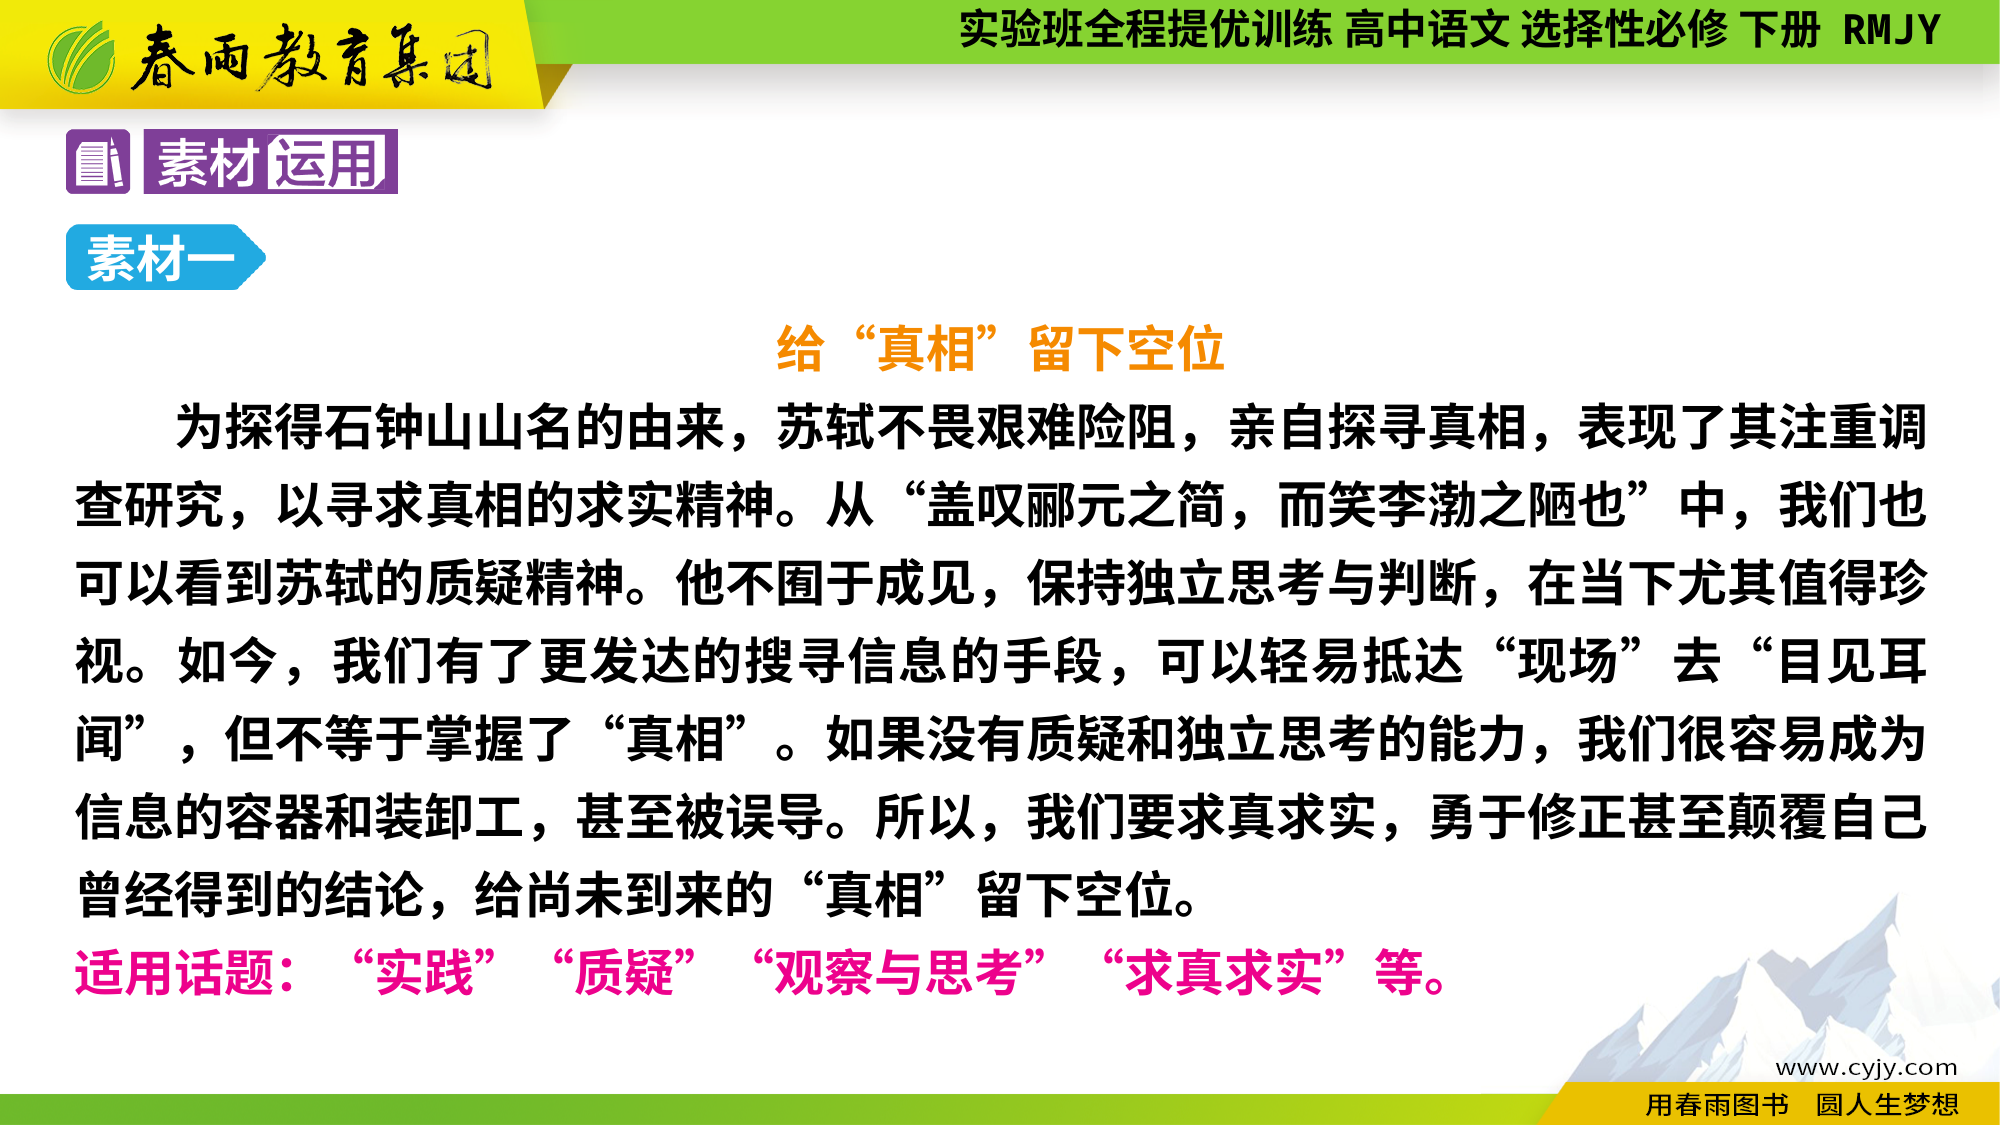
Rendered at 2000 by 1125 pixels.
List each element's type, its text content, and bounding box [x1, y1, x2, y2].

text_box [66, 219, 266, 296]
list 给“真相”留下空位 为探得石钟山山名的由来，苏轼不畏艰难险阻，亲自探寻真相，表现了其注重调查研究，以寻求真相的求实精神。从“盖叹郦元之简，而笑李渤之陋也”中，我们也可以看到苏轼的质疑精神。他不囿于成见，保持独立思考与判断，在当下尤其值得珍视。如今，我们有了更发达的搜寻信息的手段，可以轻易抵达“现场”去“目见耳闻”，但不等于掌握了“真相”。如果没有质疑和独立思考的能力，我们很容易成为信息的容器和装卸工，甚至被误导。所以，我们要求真求实，勇于修正甚至颠覆自己曾经得到的结论，给尚未到来的“真相”留下空位。 适用话题：“实践”“质疑”“观察与思考”“求真求实”等。 [59, 292, 1944, 1008]
picture [0, 0, 2000, 1125]
